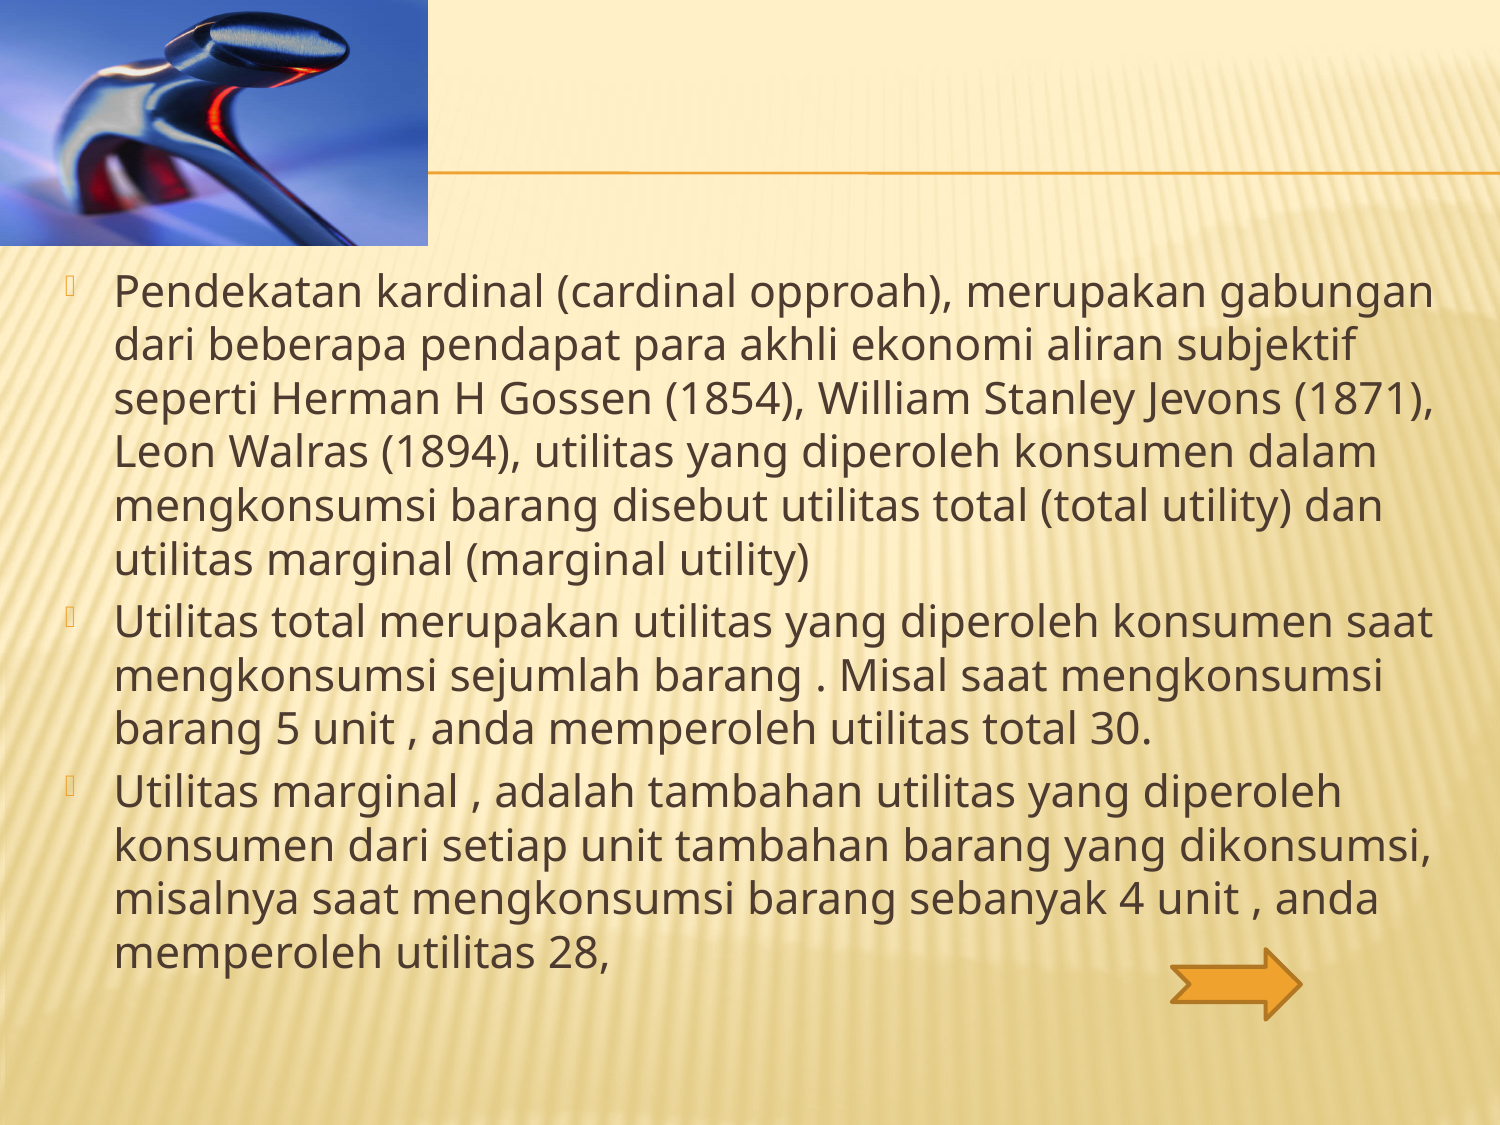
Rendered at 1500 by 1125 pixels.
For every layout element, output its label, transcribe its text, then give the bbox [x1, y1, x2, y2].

list Pendekatan kardinal (cardinal opproah), merupakan gabungan dari beberapa pendapat para akhli ekonomi aliran subjektif seperti Herman H Gossen (1854), William Stanley Jevons (1871), Leon Walras (1894), utilitas yang diperoleh konsumen dalam mengkonsumsi barang disebut utilitas total (total utility) dan utilitas marginal (marginal utility) Utilitas total merupakan utilitas yang diperoleh konsumen saat mengkonsumsi sejumlah barang . Misal saat mengkonsumsi barang 5 unit , anda memperoleh utilitas total 30. Utilitas marginal , adalah tambahan utilitas yang diperoleh konsumen dari setiap unit tambahan barang yang dikonsumsi, misalnya saat mengkonsumsi barang sebanyak 4 unit , anda memperoleh utilitas 28, [50, 254, 1475, 998]
picture [0, 0, 429, 247]
text_box [1169, 947, 1303, 1022]
